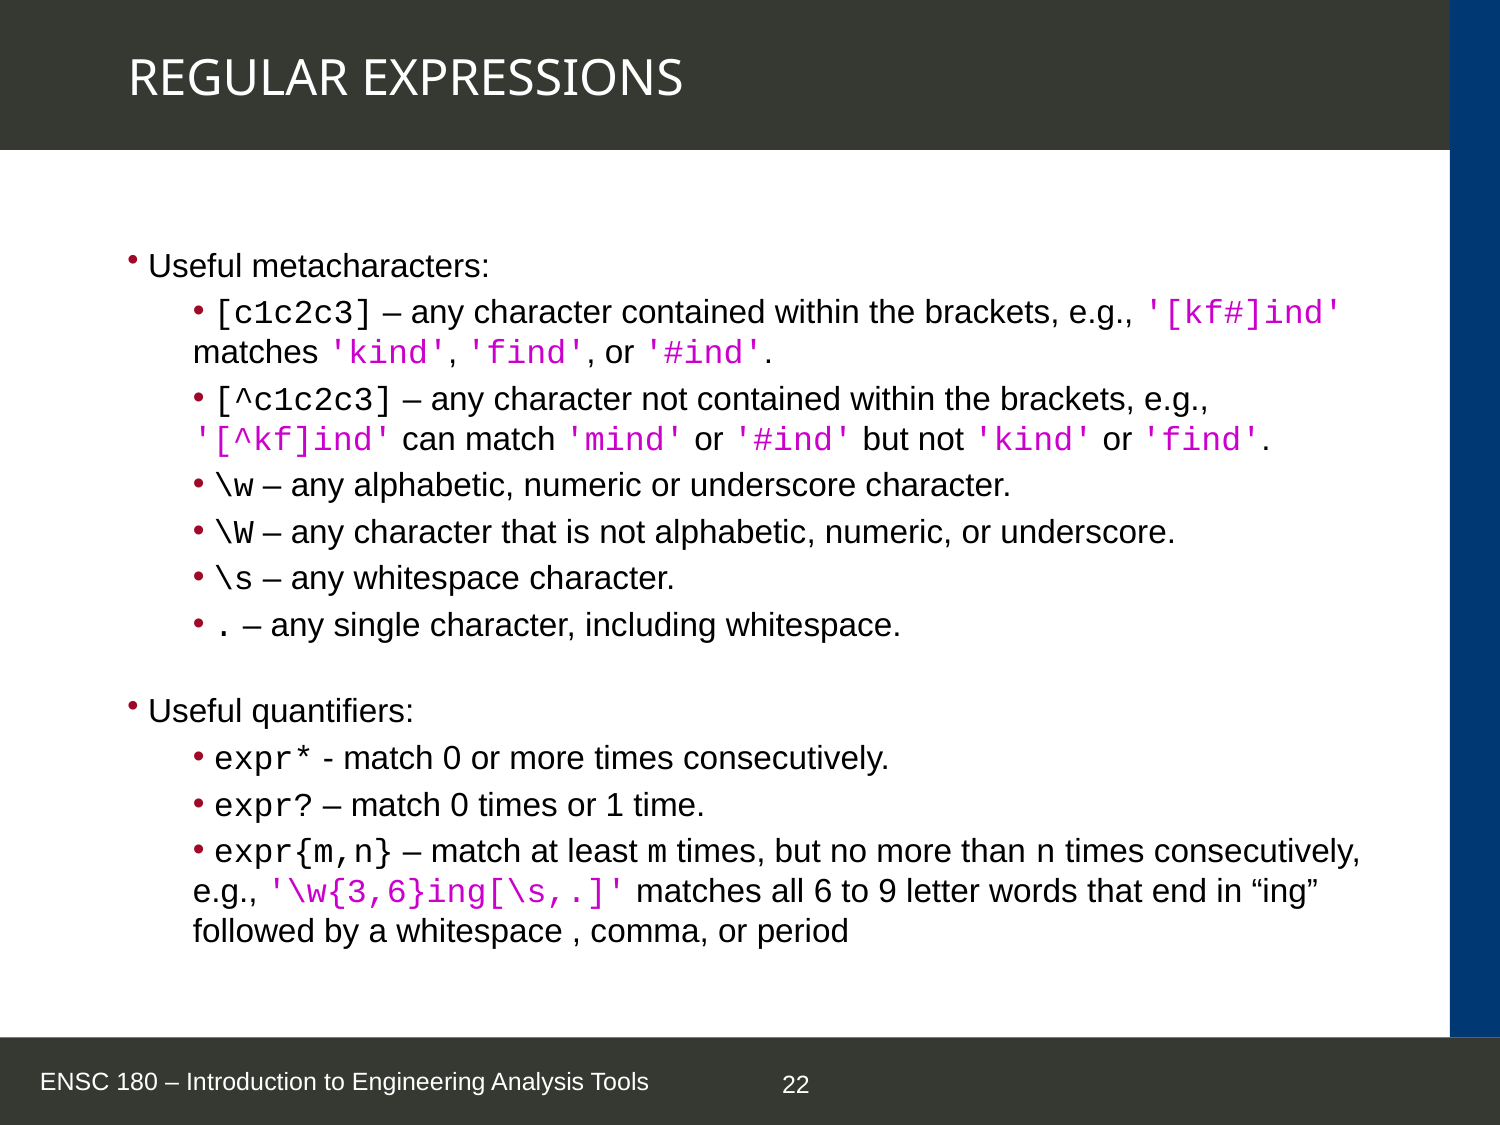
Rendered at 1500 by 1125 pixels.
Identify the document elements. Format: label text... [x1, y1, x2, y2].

list Useful metacharacters: [c1c2c3] – any character contained within the brackets, e.g., '[kf#]ind' matches 'kind', 'find', or '#ind'. [^c1c2c3] – any character not contained within the brackets, e.g., '[^kf]ind' can match 'mind' or '#ind' but not 'kind' or 'find'. \w – any alphabetic, numeric or underscore character. \W – any character that is not alphabetic, numeric, or underscore. \s – any whitespace character. . – any single character, including whitespace. Useful quantifiers: expr* - match 0 or more times consecutively. expr? – match 0 times or 1 time. expr{m,n} – match at least m times, but no more than n times consecutively, e.g., '\w{3,6}ing[\s,.]' matches all 6 to 9 letter words that end in “ing” followed by a whitespace , comma, or period [112, 236, 1388, 1028]
footer ENSC 180 – Introduction to Engineering Analysis Tools [24, 1057, 740, 1113]
title REGULAR EXPRESSIONS [112, 37, 1450, 138]
